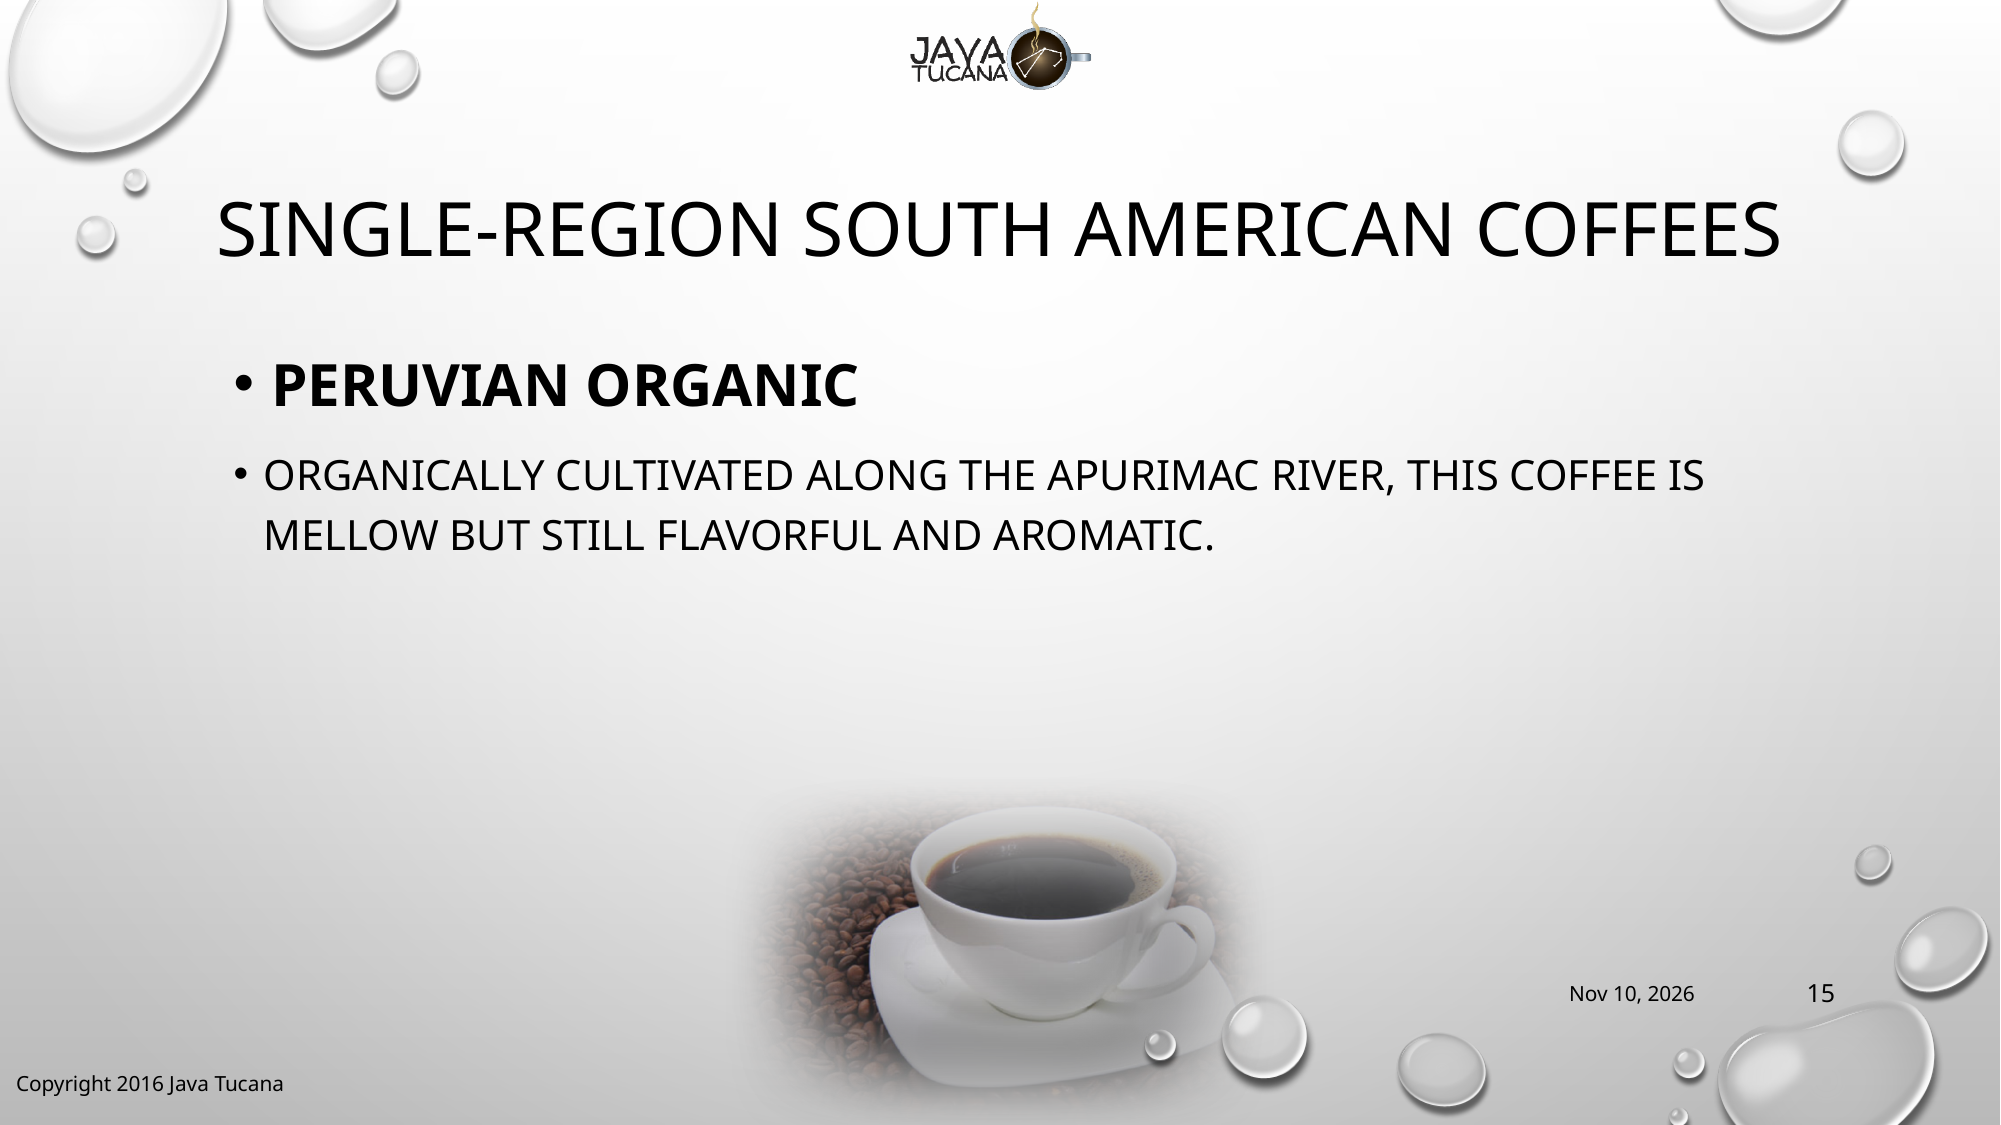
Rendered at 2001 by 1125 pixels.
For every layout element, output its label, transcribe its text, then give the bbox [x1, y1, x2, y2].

picture [0, 0, 2000, 1125]
slide_number 15 [1724, 965, 1851, 1025]
list Peruvian Organic Organically cultivated along the Apurimac River, this coffee is mellow but still flavorful and aromatic. [218, 326, 1792, 987]
footer Copyright 2016 Java Tucana [1, 1055, 1096, 1116]
slide_number 8-Feb-16 [1259, 965, 1710, 1025]
title Single-region South American coffees [149, 101, 1851, 364]
